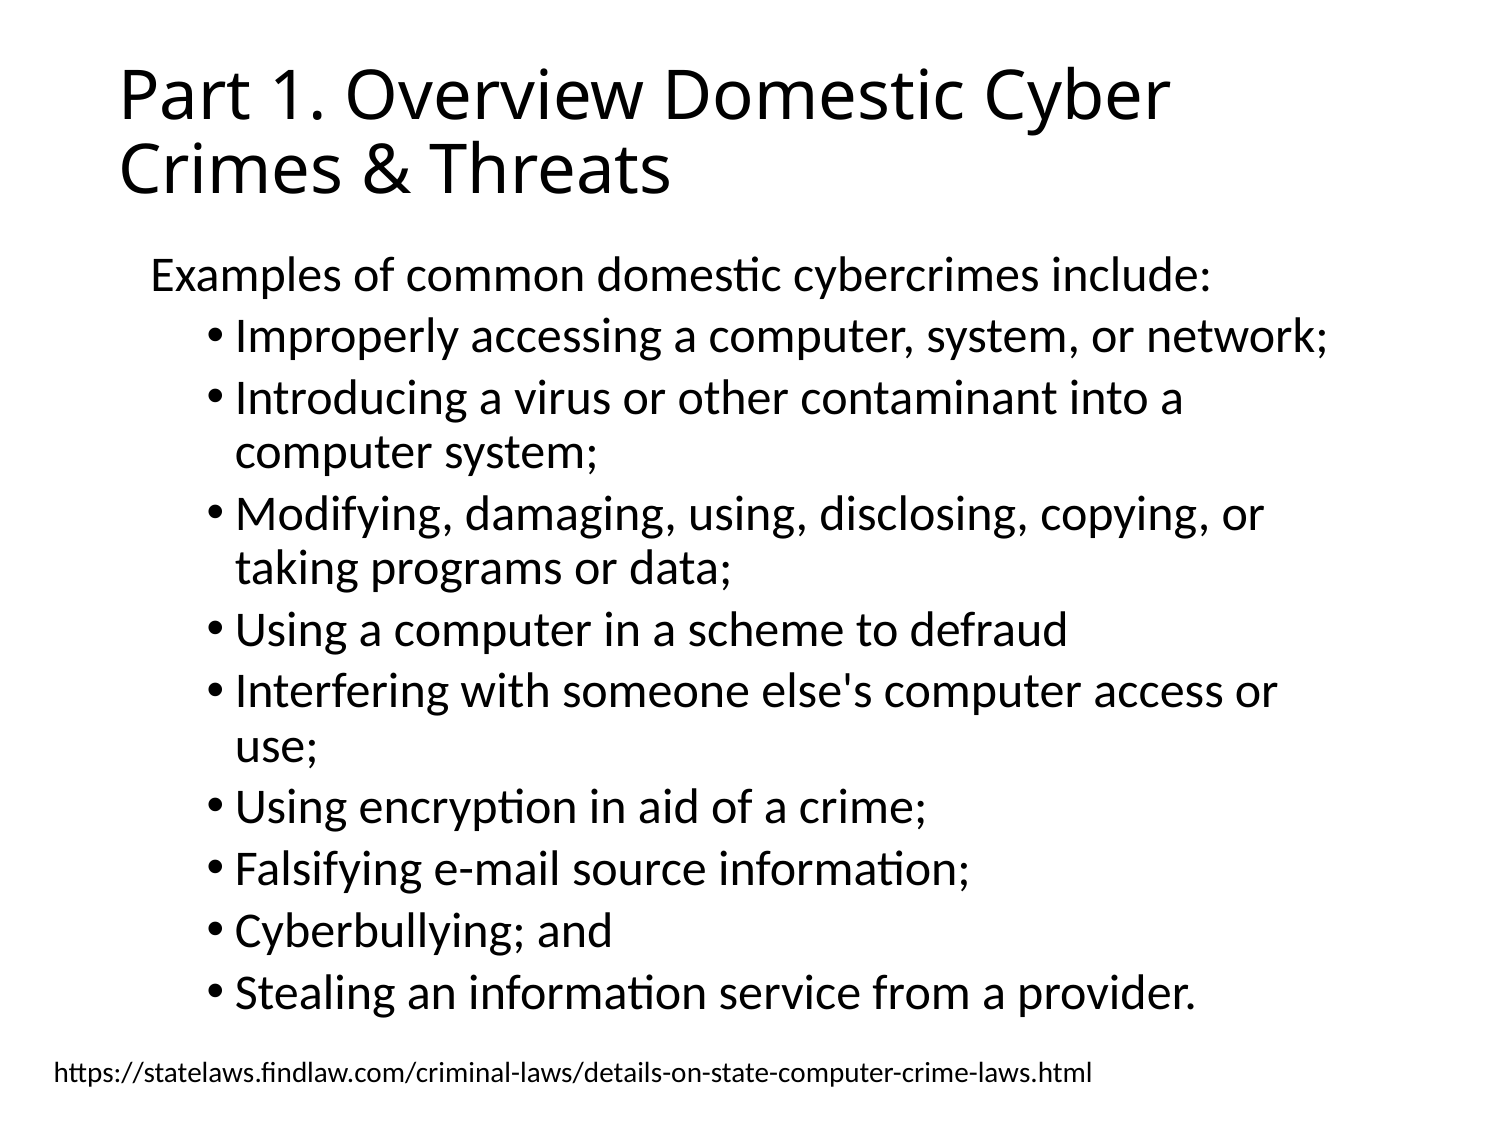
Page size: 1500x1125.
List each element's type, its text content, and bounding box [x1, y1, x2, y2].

list Examples of common domestic cybercrimes include: Improperly accessing a computer, system, or network; Introducing a virus or other contaminant into a computer system; Modifying, damaging, using, disclosing, copying, or taking programs or data; Using a computer in a scheme to defraud Interfering with someone else's computer access or use; Using encryption in aid of a crime; Falsifying e-mail source information; Cyberbullying; and Stealing an information service from a provider. [135, 240, 1382, 966]
title Part 1. Overview Domestic Cyber Crimes & Threats [102, 28, 1398, 241]
text_box https://statelaws.findlaw.com/criminal-laws/details-on-state-computer-crime-laws.html [38, 1045, 1319, 1096]
